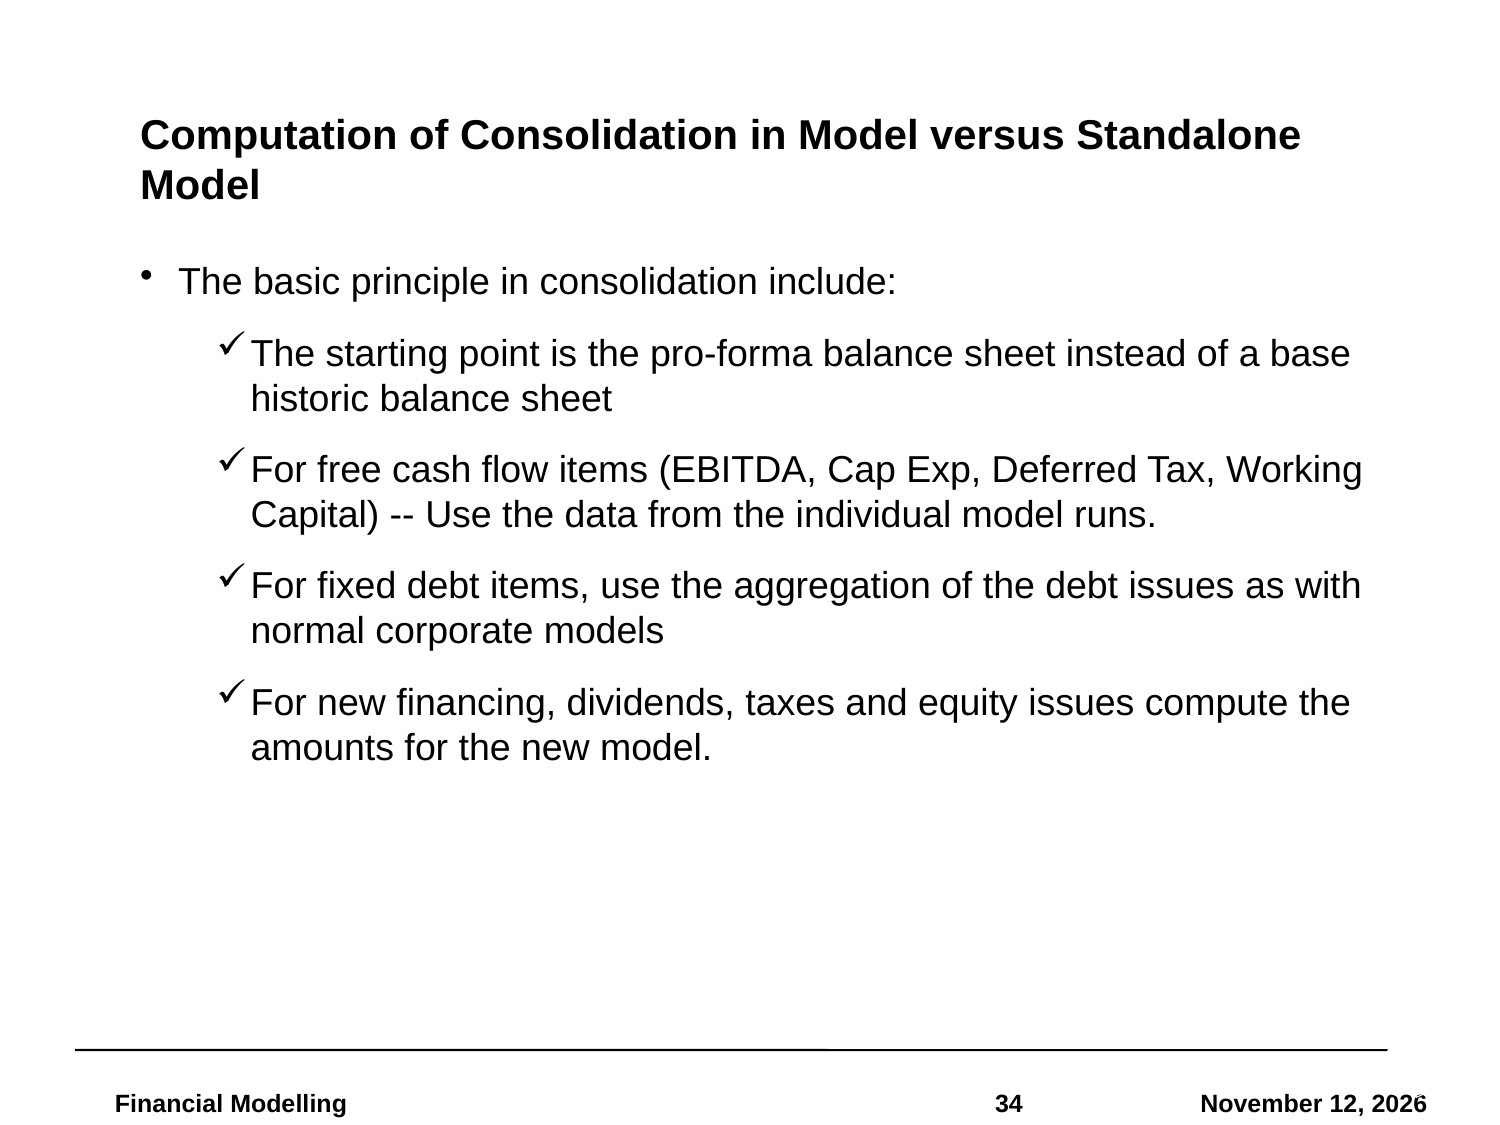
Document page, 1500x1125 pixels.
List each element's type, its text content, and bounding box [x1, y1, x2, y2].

title Computation of Consolidation in Model versus Standalone Model [124, 99, 1413, 226]
list The basic principle in consolidation include: The starting point is the pro-forma balance sheet instead of a base historic balance sheet For free cash flow items (EBITDA, Cap Exp, Deferred Tax, Working Capital) -- Use the data from the individual model runs. For fixed debt items, use the aggregation of the debt issues as with normal corporate models For new financing, dividends, taxes and equity issues compute the amounts for the new model. [124, 249, 1413, 1001]
